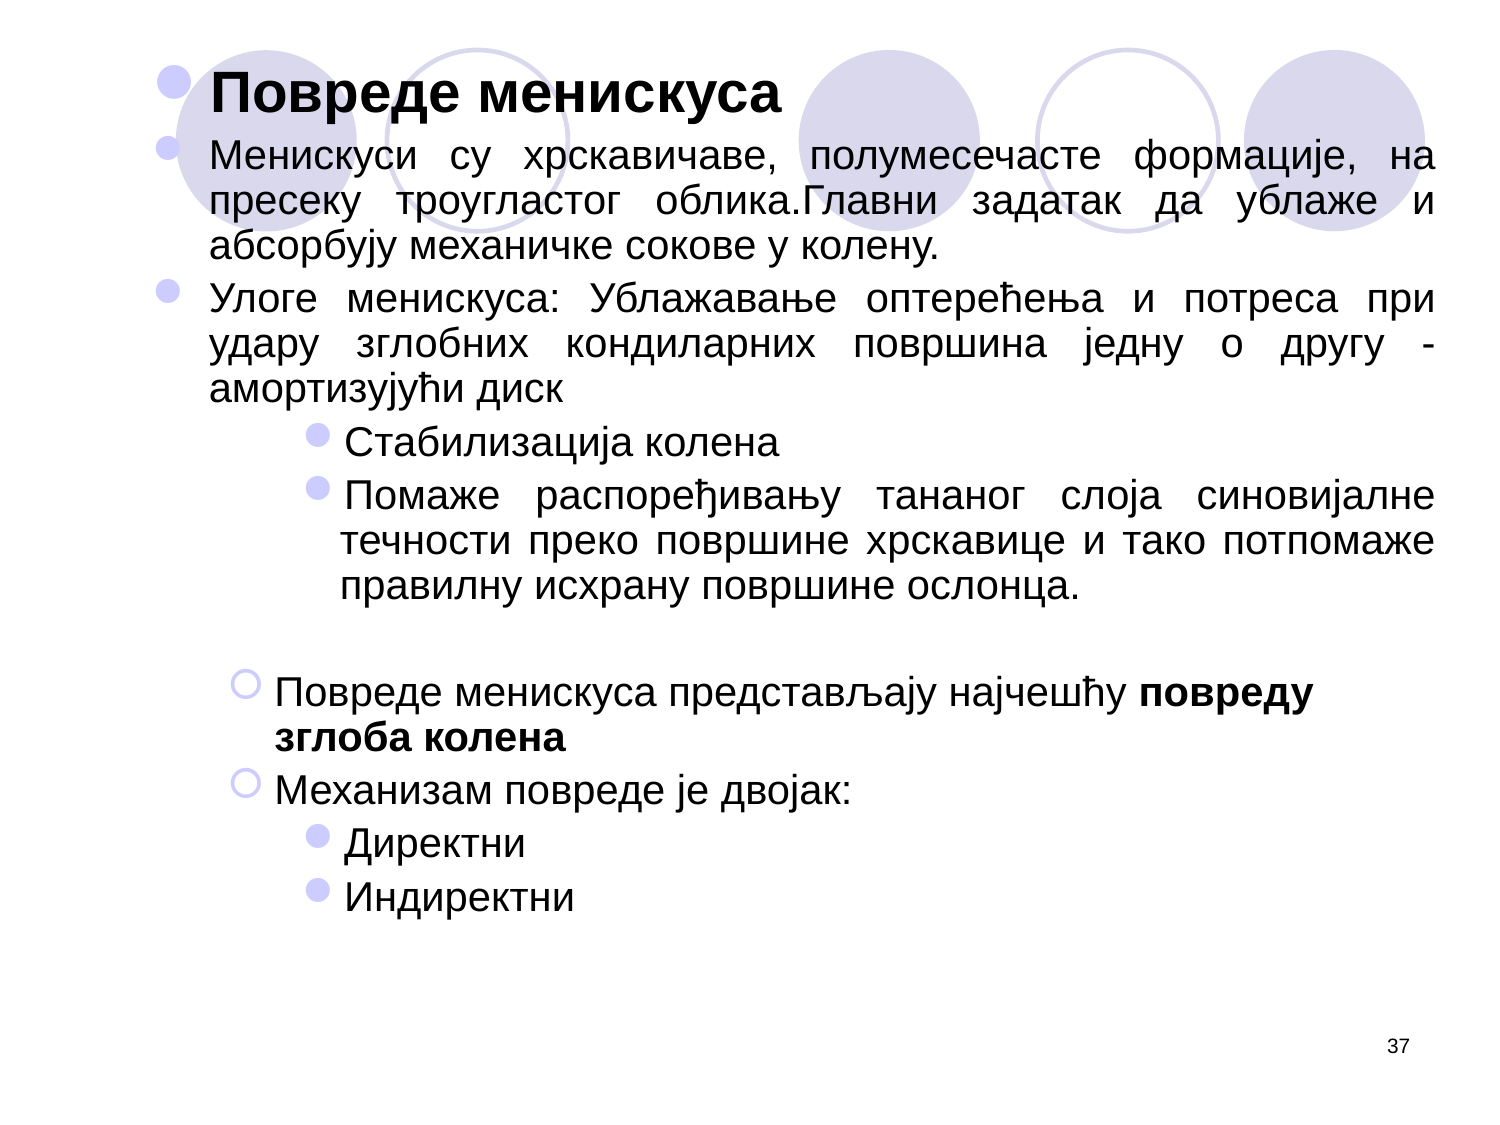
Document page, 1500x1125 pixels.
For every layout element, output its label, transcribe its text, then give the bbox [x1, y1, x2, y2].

slide_number 37 [1074, 1024, 1426, 1101]
list Повреде менискуса Менискуси су хрскавичаве, полумесечасте формације, на пресеку троугластог облика.Главни задатак да ублаже и абсорбују механичке сокове у колену. Улоге менискуса: Ублажавање оптерећења и потреса при удару зглобних кондиларних површина једну о другу - амортизујући диск Стабилизација колена Помаже распоређивању тананог слоја синовијалне течности преко површине хрскавице и тако потпомаже правилну исхрану површине ослонца. Повреде менискуса представљају најчешћу повреду зглоба колена Механизам повреде је двојак: Директни Индиректни [137, 54, 1451, 1000]
